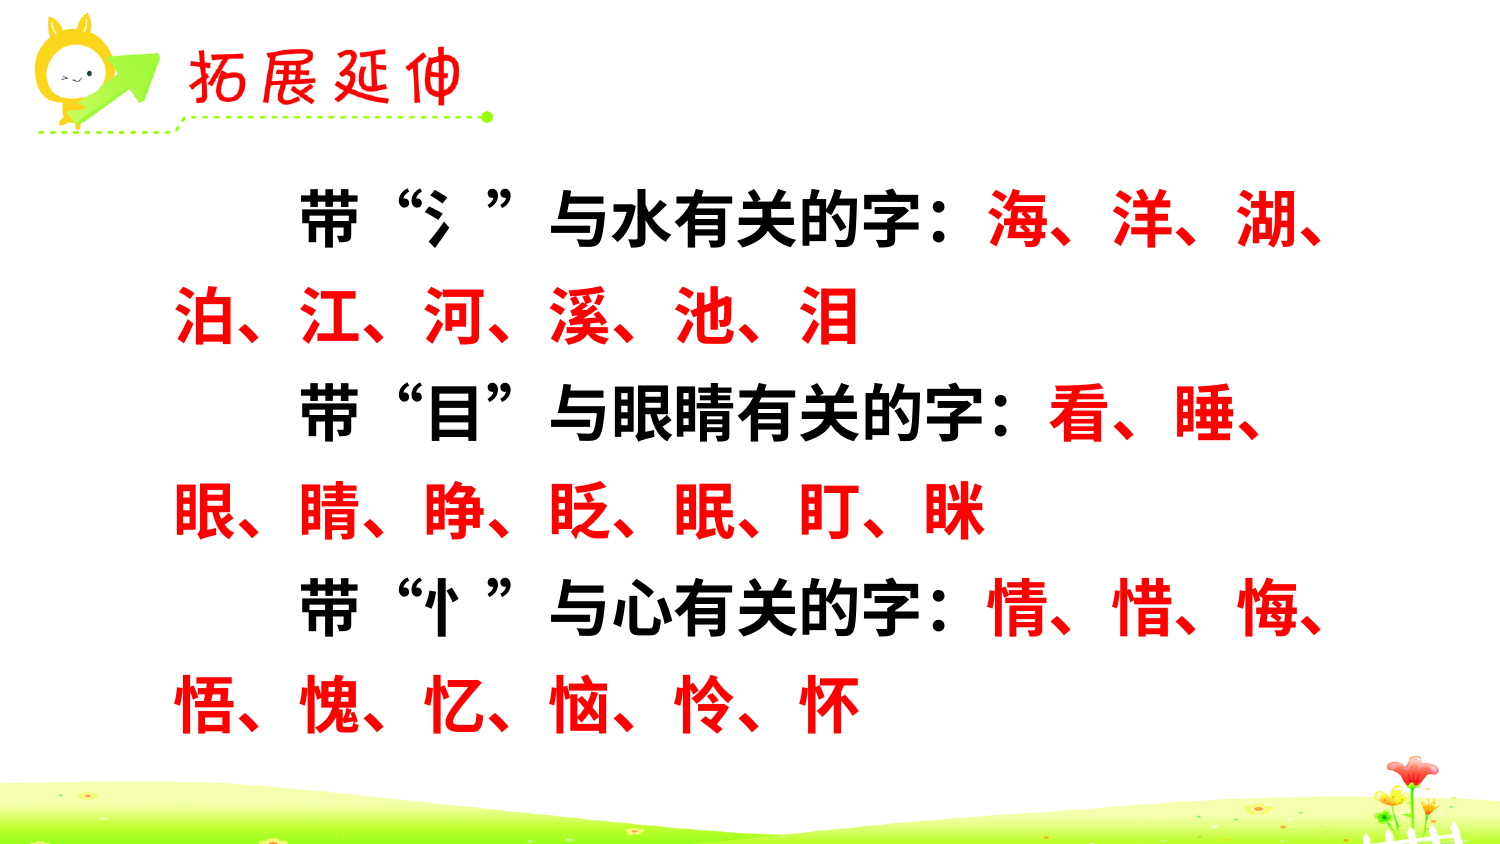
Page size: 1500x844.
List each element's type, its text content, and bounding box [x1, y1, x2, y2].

text_box 带“氵”与水有关的字：海、洋、湖、泊、江、河、溪、池、泪 带“目”与眼睛有关的字：看、睡、眼、睛、睁、眨、眠、盯、眯 带“忄”与心有关的字：情、惜、悔、悟、愧、忆、恼、怜、怀 [162, 151, 1338, 747]
picture [0, 0, 1500, 844]
